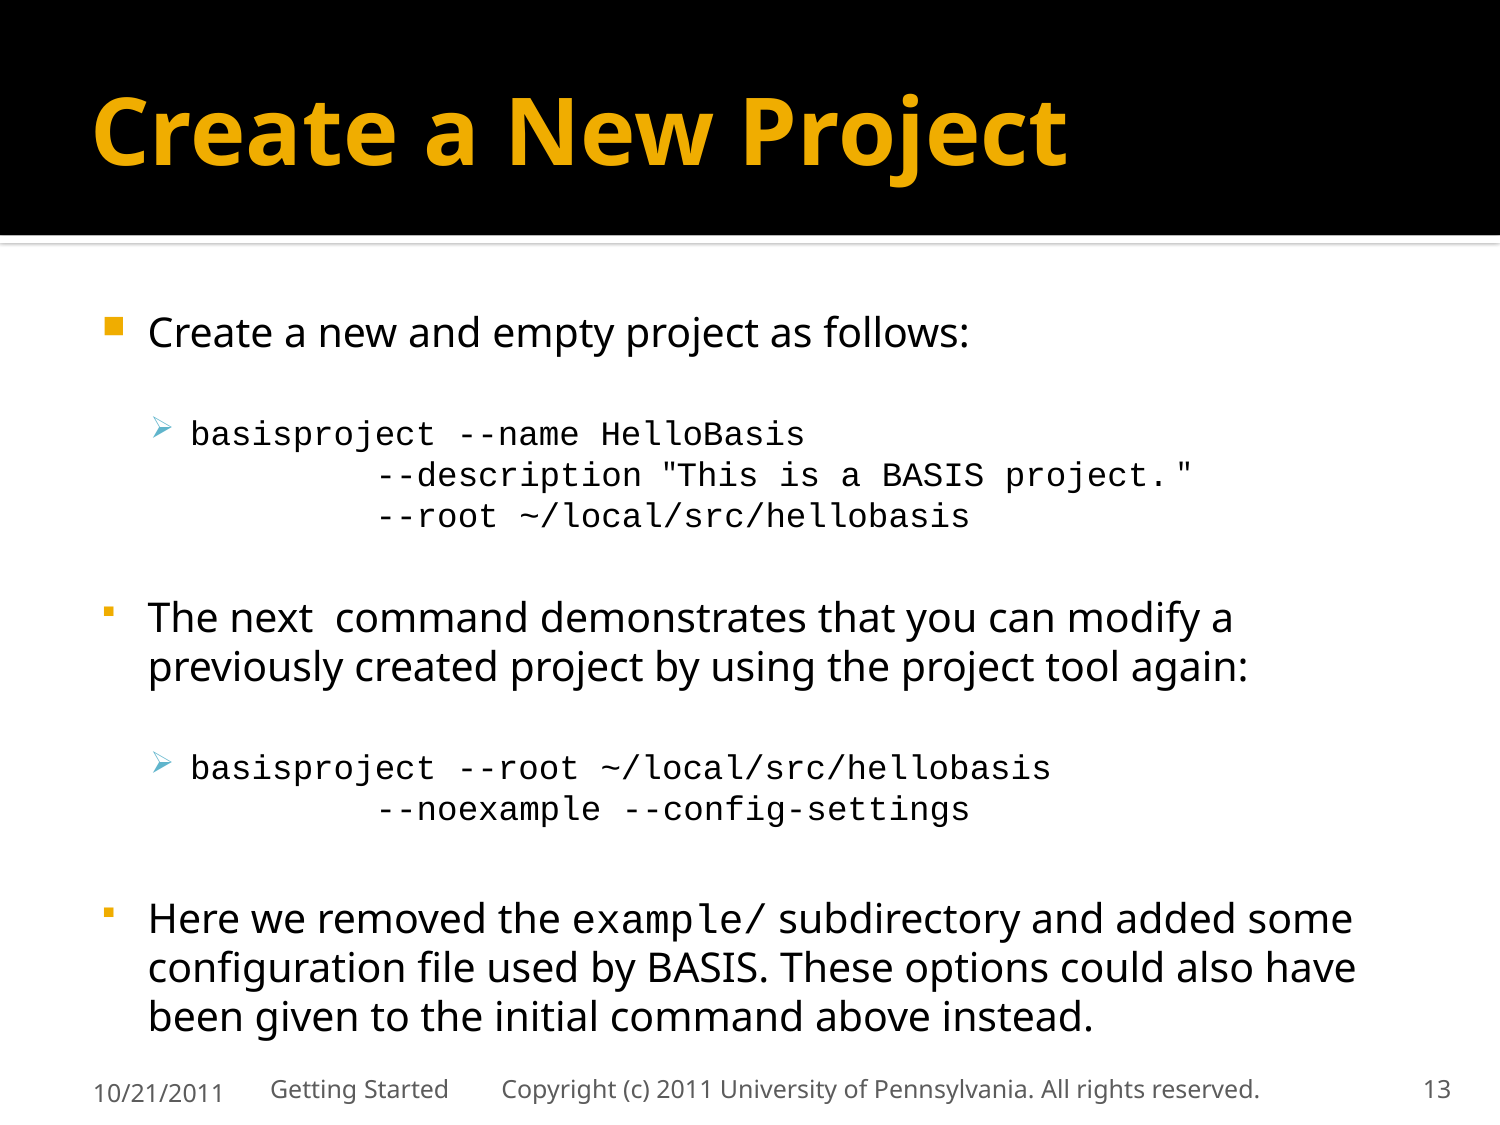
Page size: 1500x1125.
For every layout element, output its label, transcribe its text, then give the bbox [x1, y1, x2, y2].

footer Getting Started Copyright (c) 2011 University of Pennsylvania. All rights reserved. [262, 1062, 1337, 1108]
slide_number 13 [1345, 1062, 1467, 1108]
title Create a New Project [75, 25, 1425, 231]
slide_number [75, 1062, 238, 1108]
list Create a new and empty project as follows: basisproject --name HelloBasis --description "This is a BASIS project. " --root ~/local/src/hellobasis The next command demonstrates that you can modify a previously created project by using the project tool again: basisproject --root ~/local/src/hellobasis --noexample --config-settings Here we removed the example/ subdirectory and added some configuration file used by BASIS. These options could also have been given to the initial command above instead. [75, 291, 1425, 1050]
